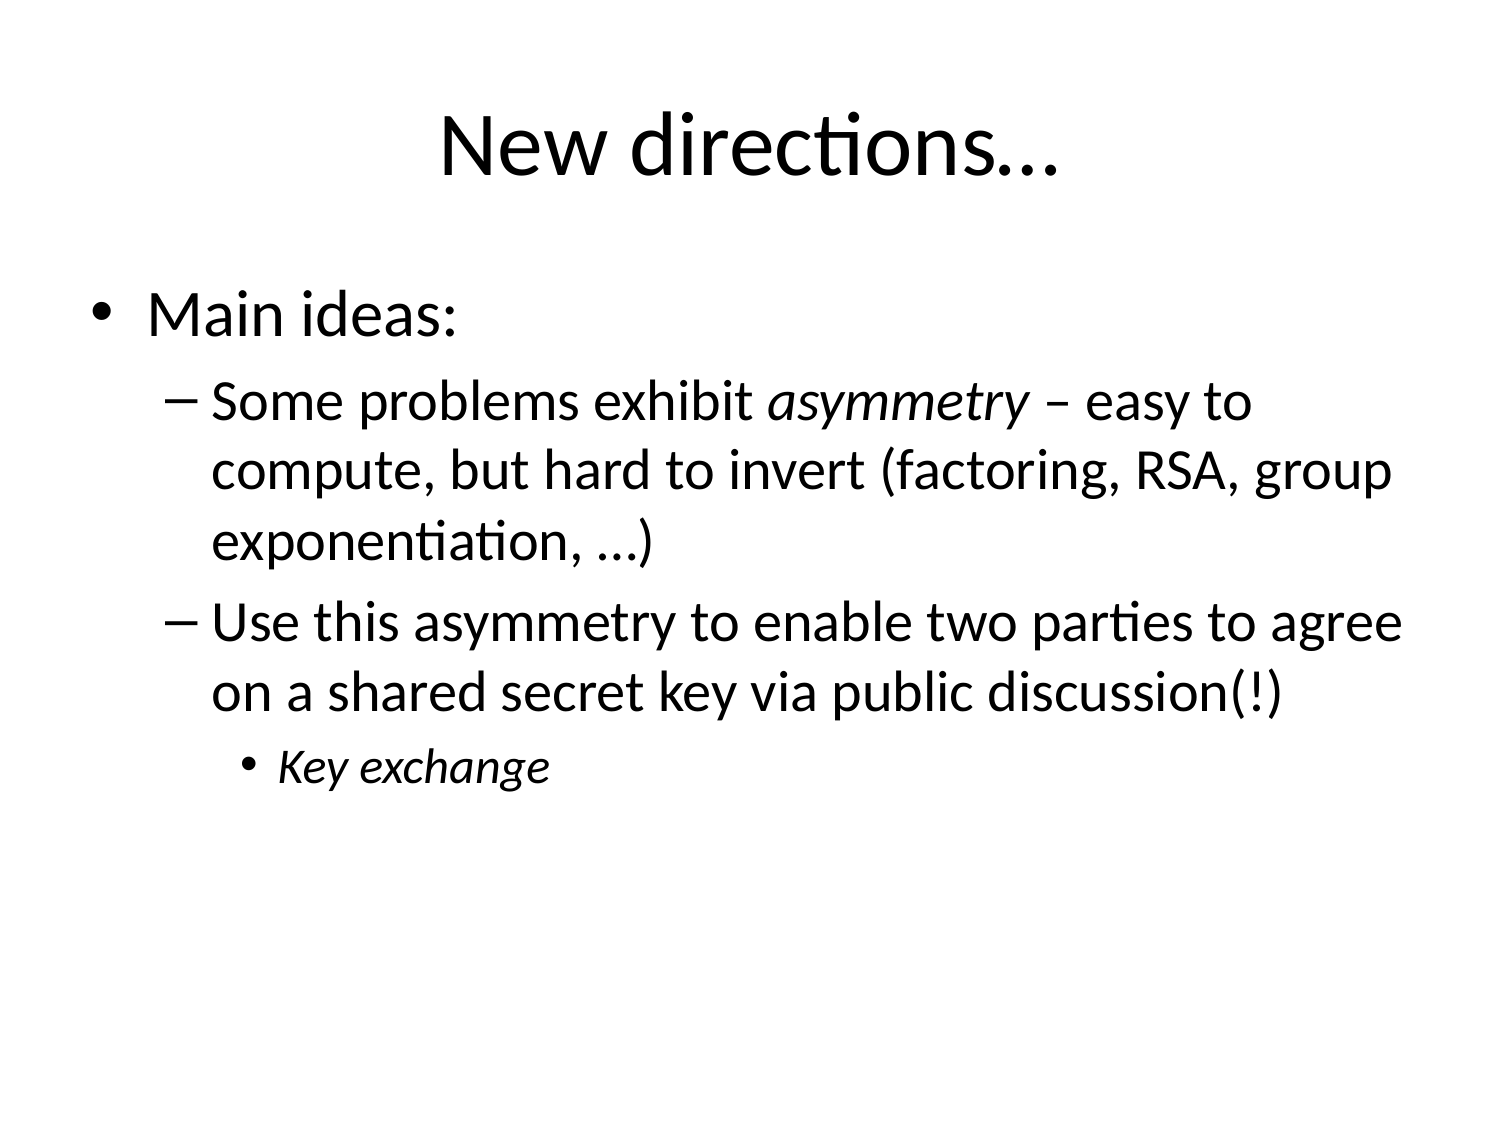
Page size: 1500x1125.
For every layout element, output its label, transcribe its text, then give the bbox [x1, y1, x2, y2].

list Main ideas: Some problems exhibit asymmetry – easy to compute, but hard to invert (factoring, RSA, group exponentiation, …) Use this asymmetry to enable two parties to agree on a shared secret key via public discussion(!) Key exchange [75, 262, 1425, 1005]
title New directions… [75, 45, 1425, 233]
